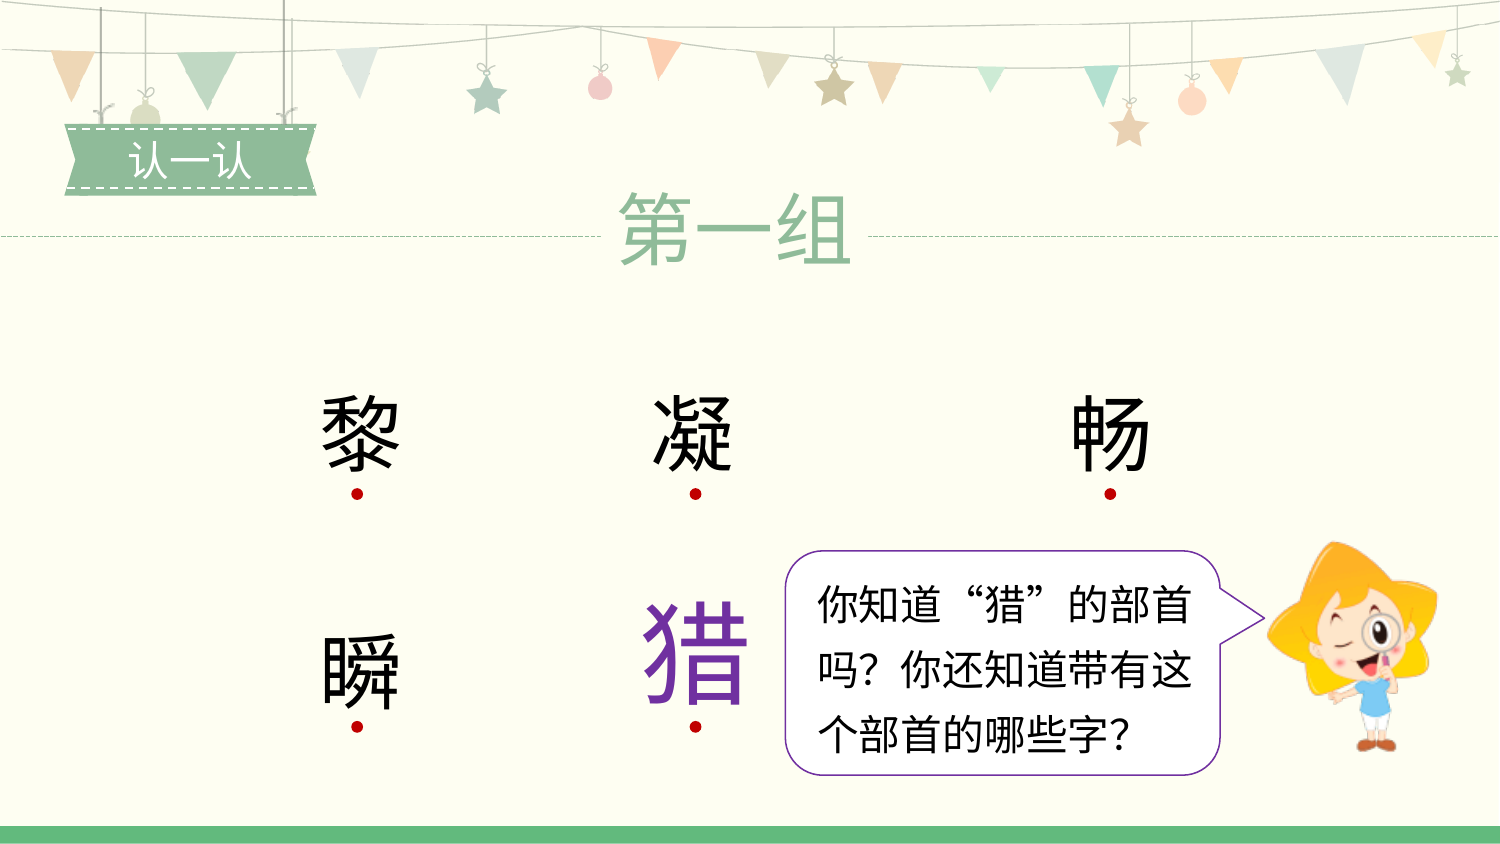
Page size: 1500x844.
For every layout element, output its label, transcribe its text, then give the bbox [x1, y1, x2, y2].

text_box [63, 0, 317, 169]
text_box 猎 [624, 576, 767, 727]
text_box 凝 [635, 374, 749, 490]
text_box [349, 718, 366, 735]
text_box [0, 172, 1500, 284]
text_box 黎 [304, 374, 418, 490]
text_box 畅 [1055, 374, 1168, 490]
text_box [687, 490, 704, 502]
text_box [1102, 490, 1119, 502]
text_box [349, 486, 366, 502]
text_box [785, 529, 1484, 776]
text_box [687, 727, 704, 735]
text_box 瞬 [304, 612, 418, 728]
